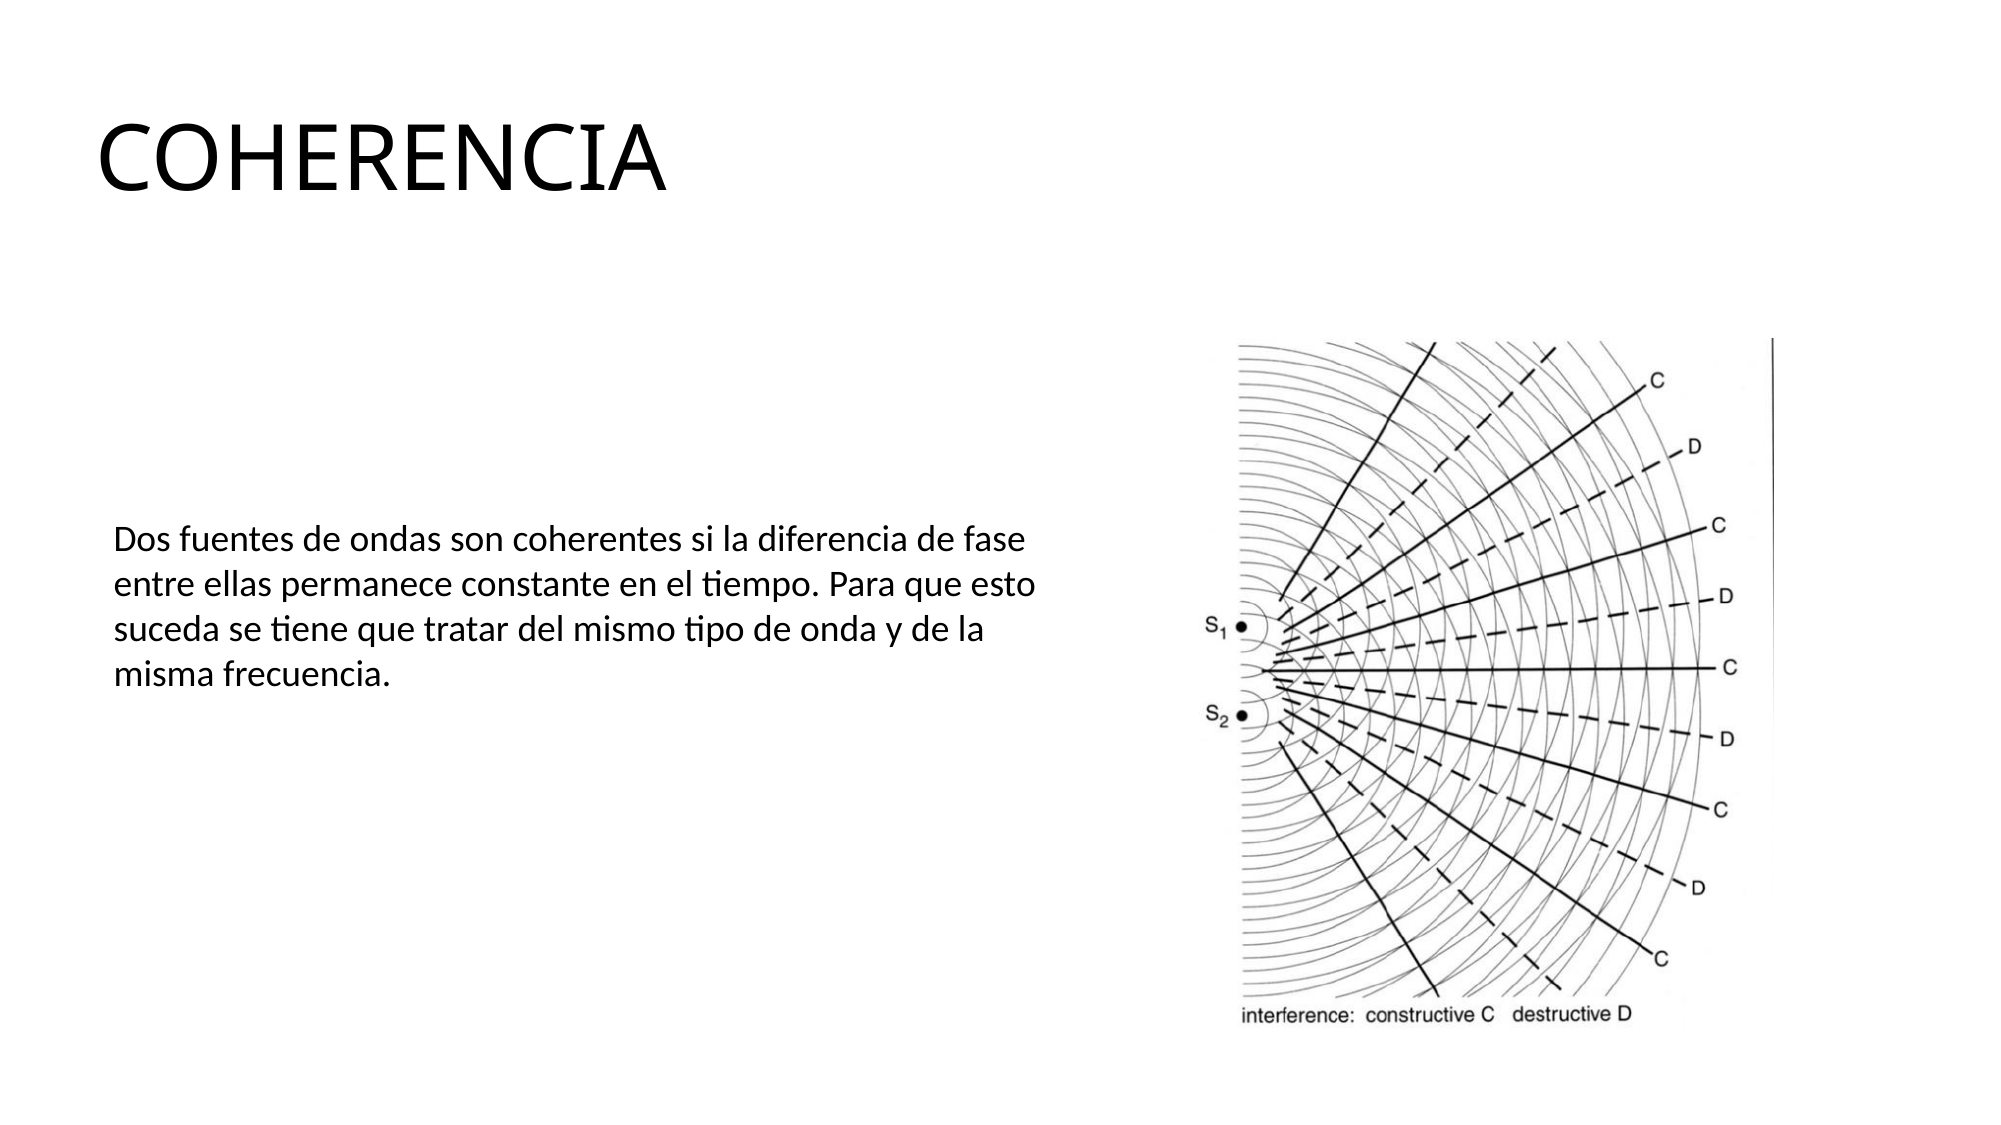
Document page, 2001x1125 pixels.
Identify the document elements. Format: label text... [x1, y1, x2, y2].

title COHERENCIA [80, 52, 1806, 270]
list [1183, 318, 1845, 1033]
text_box Dos fuentes de ondas son coherentes si la diferencia de fase entre ellas permanece constante en el tiempo. Para que esto suceda se tiene que tratar del mismo tipo de onda y de la misma frecuencia. [98, 506, 1099, 701]
